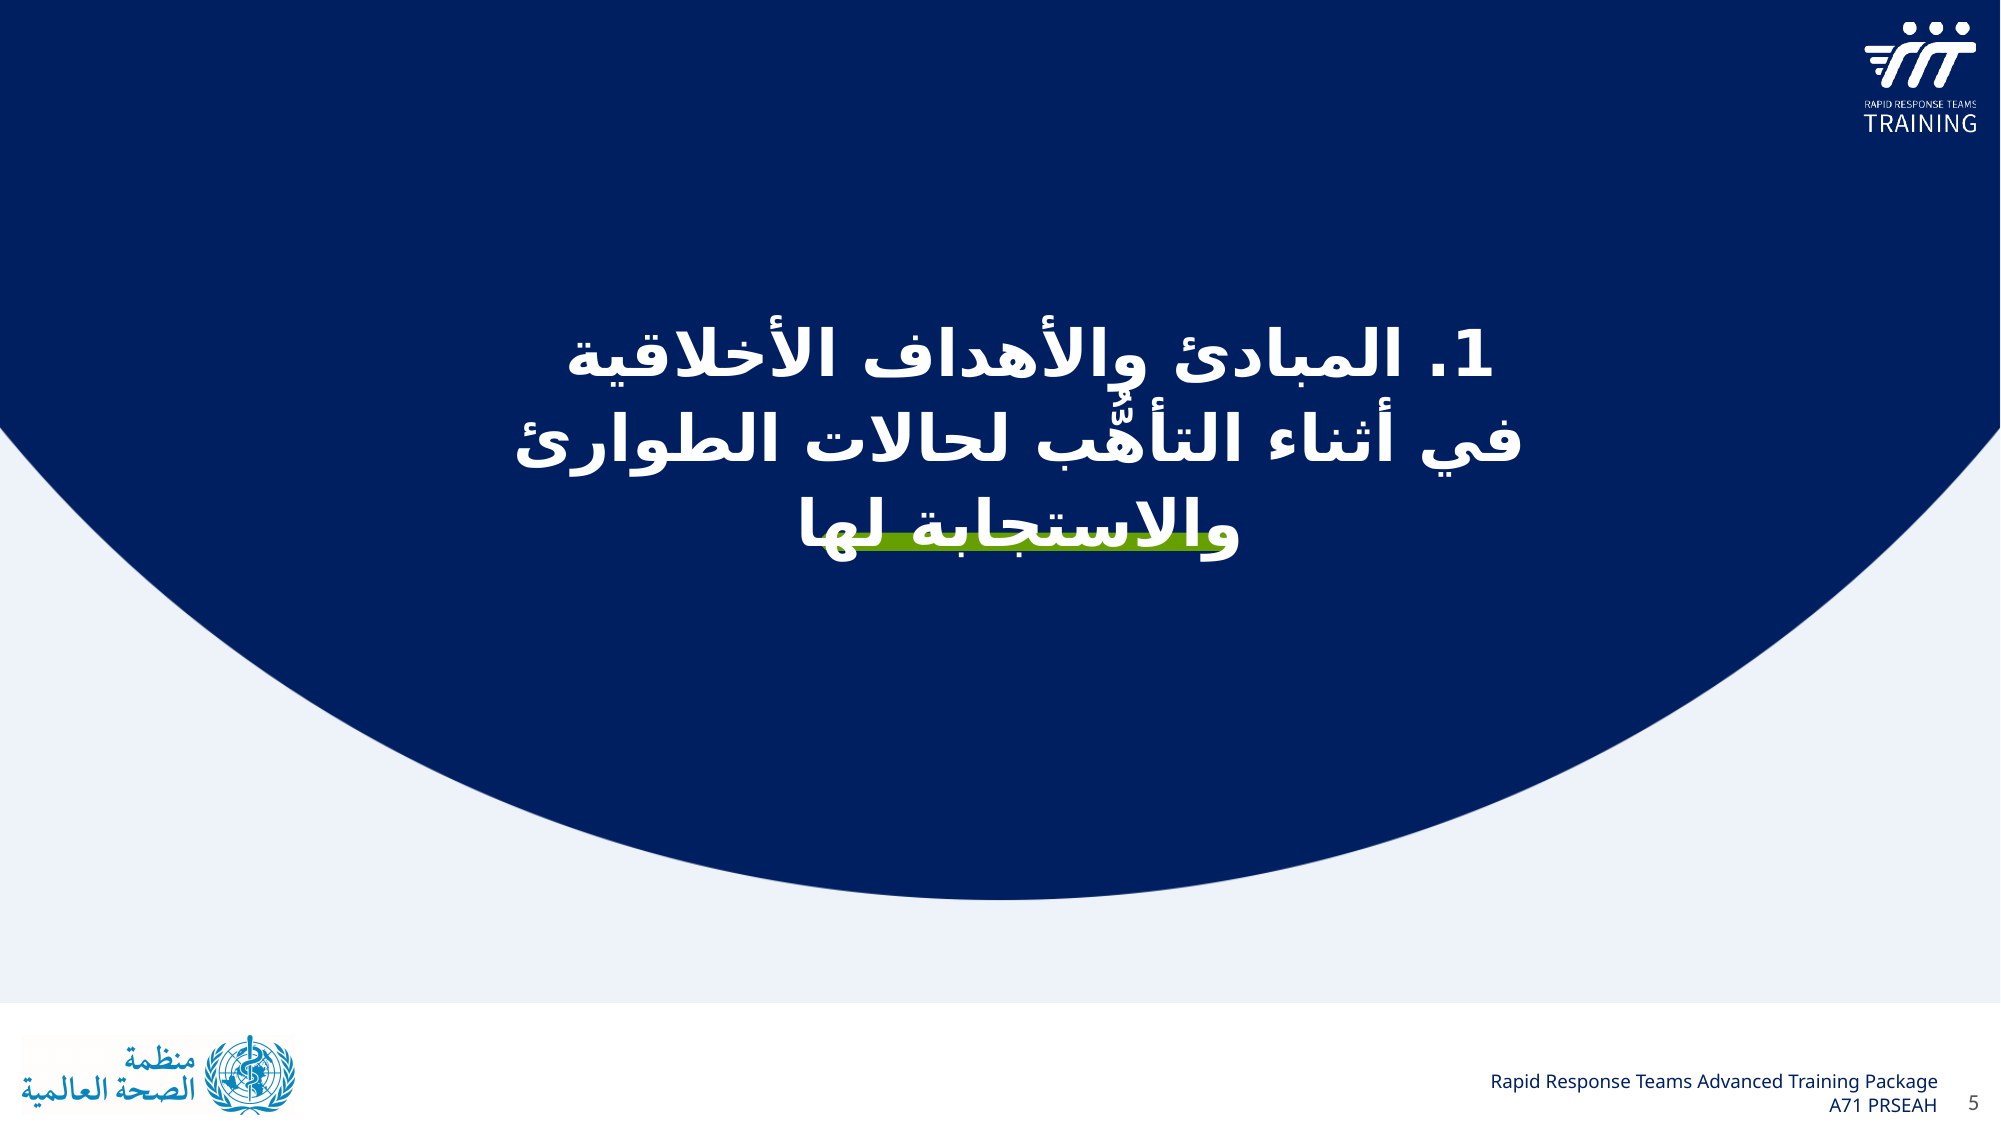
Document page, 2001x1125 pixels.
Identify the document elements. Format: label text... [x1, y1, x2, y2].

picture [22, 1035, 295, 1115]
picture [252, 1050, 258, 1059]
list 1. المبادئ والأهداف الأخلاقية في أثناء التأهُّب لحالات الطوارئ والاستجابة لها [335, 277, 1705, 586]
picture [0, 0, 2001, 1003]
slide_number 5 [1882, 1037, 1916, 1092]
